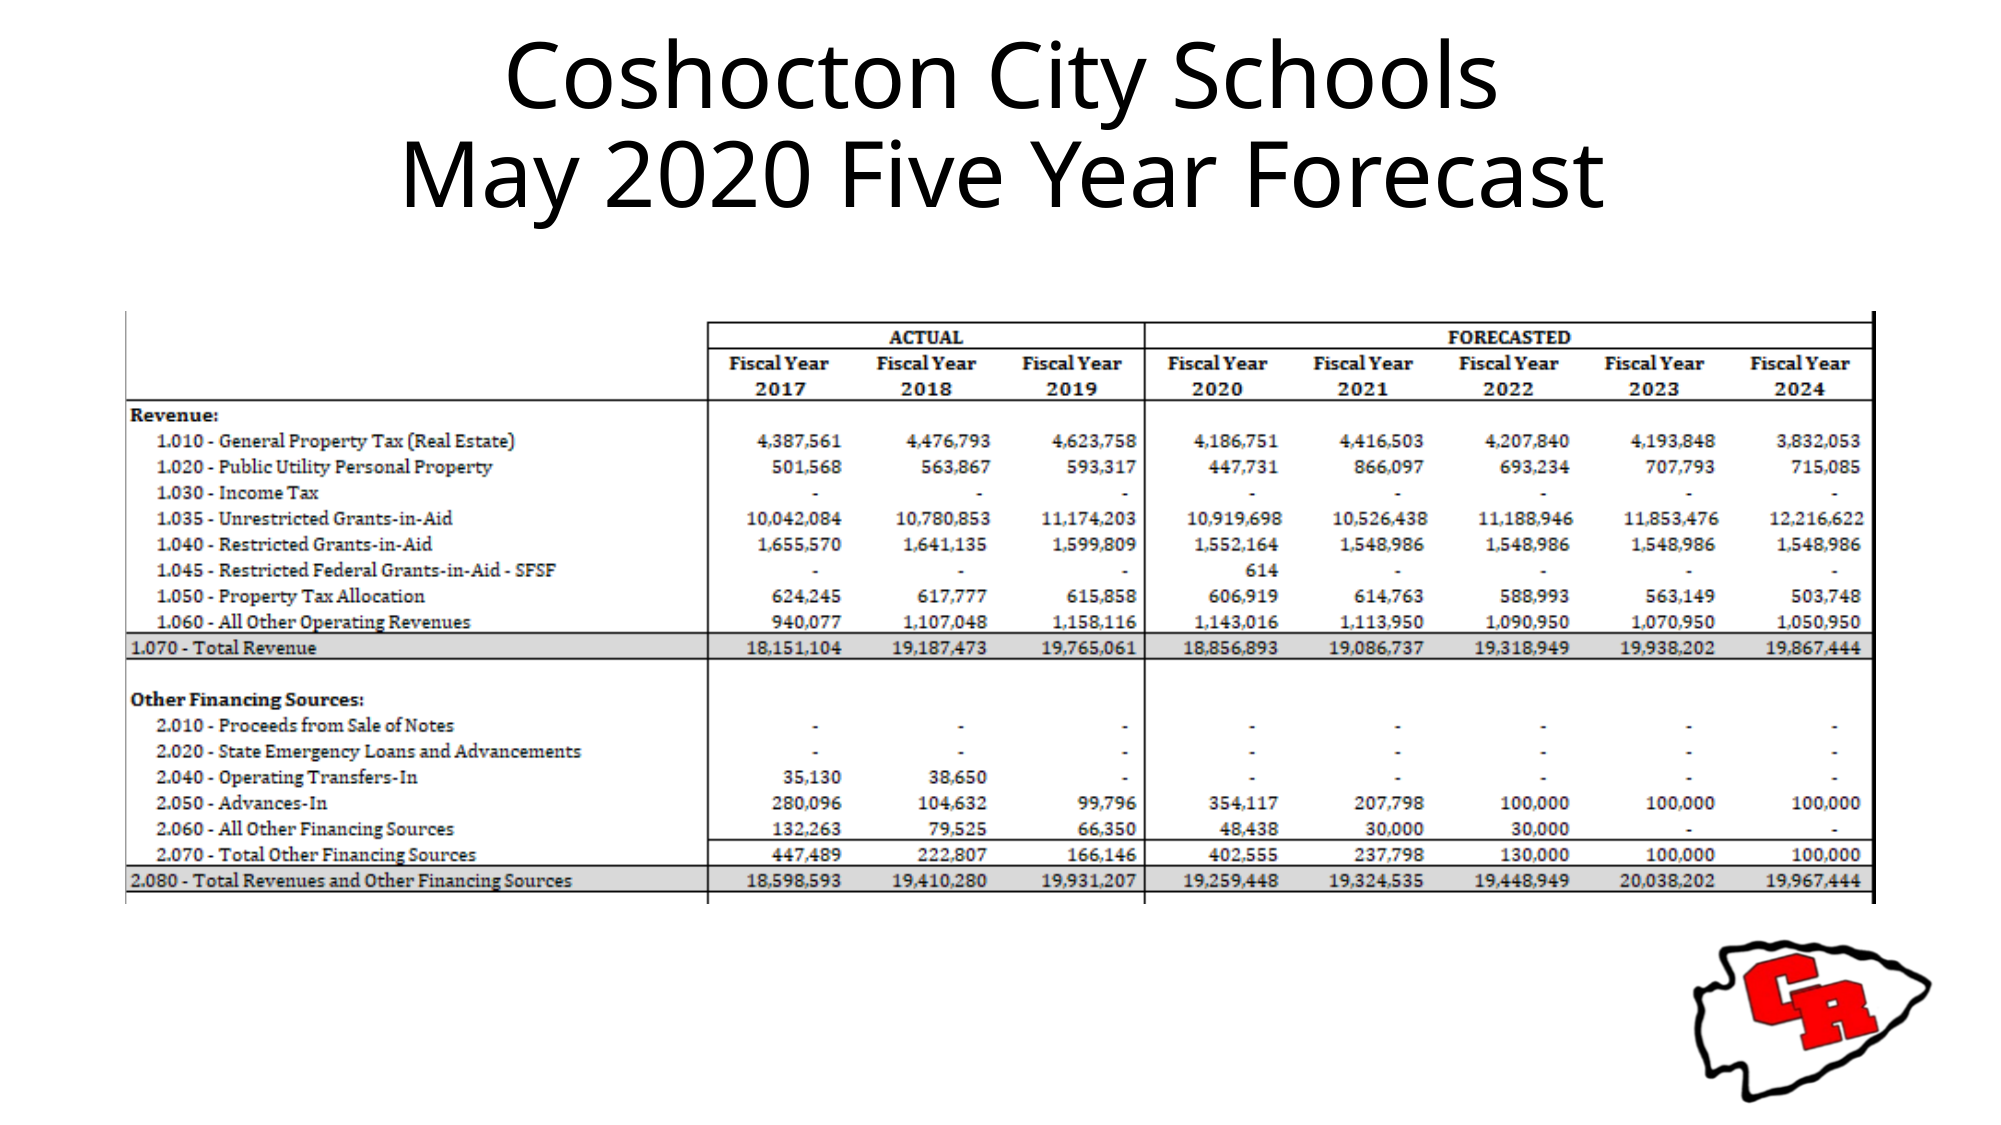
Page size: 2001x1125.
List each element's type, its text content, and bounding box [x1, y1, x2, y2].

picture [124, 311, 1969, 1125]
text_box Coshocton City Schools May 2020 Five Year Forecast [140, 20, 1866, 238]
